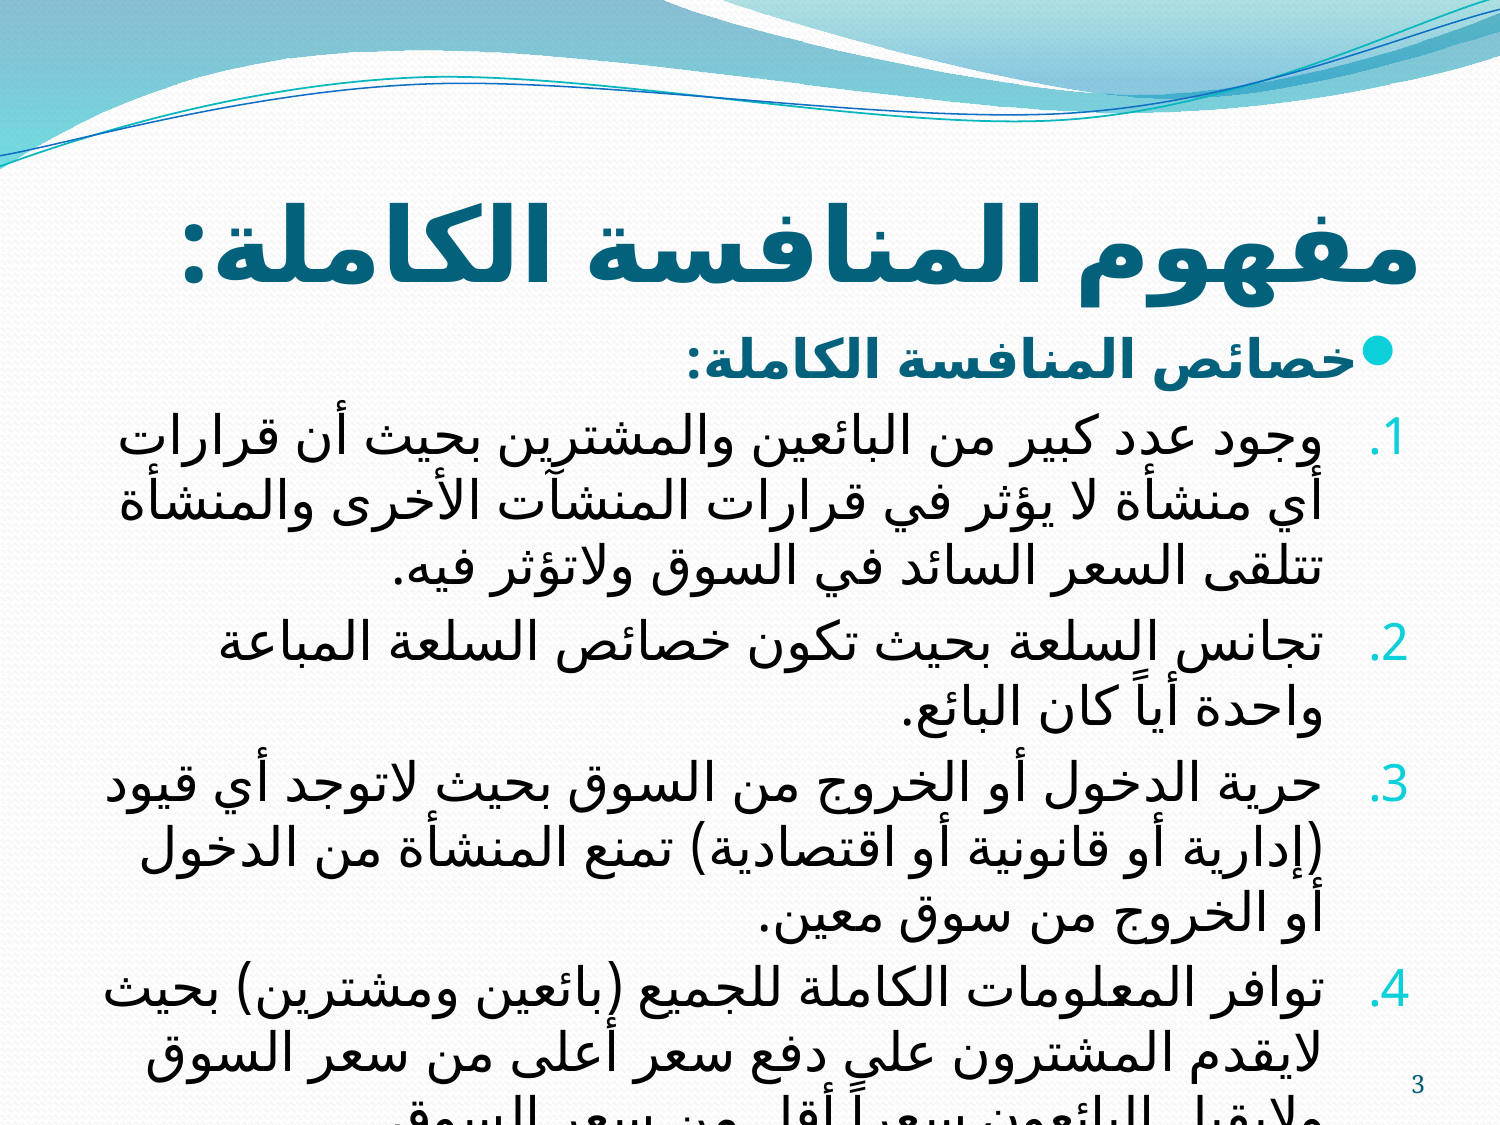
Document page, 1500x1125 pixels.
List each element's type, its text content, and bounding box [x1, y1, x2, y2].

slide_number 3 [1299, 1042, 1425, 1103]
title مفهوم المنافسة الكاملة: [75, 115, 1425, 303]
list خصائص المنافسة الكاملة: وجود عدد كبير من البائعين والمشترين بحيث أن قرارات أي منشأة لا يؤثر في قرارات المنشآت الأخرى والمنشأة تتلقى السعر السائد في السوق ولاتؤثر فيه. تجانس السلعة بحيث تكون خصائص السلعة المباعة واحدة أياً كان البائع. حرية الدخول أو الخروج من السوق بحيث لاتوجد أي قيود (إدارية أو قانونية أو اقتصادية) تمنع المنشأة من الدخول أو الخروج من سوق معين. توافر المعلومات الكاملة للجميع (بائعين ومشترين) بحيث لايقدم المشترون على دفع سعر أعلى من سعر السوق ولايقبل البائعون سعراً أقل من سعر السوق. [75, 317, 1425, 1038]
